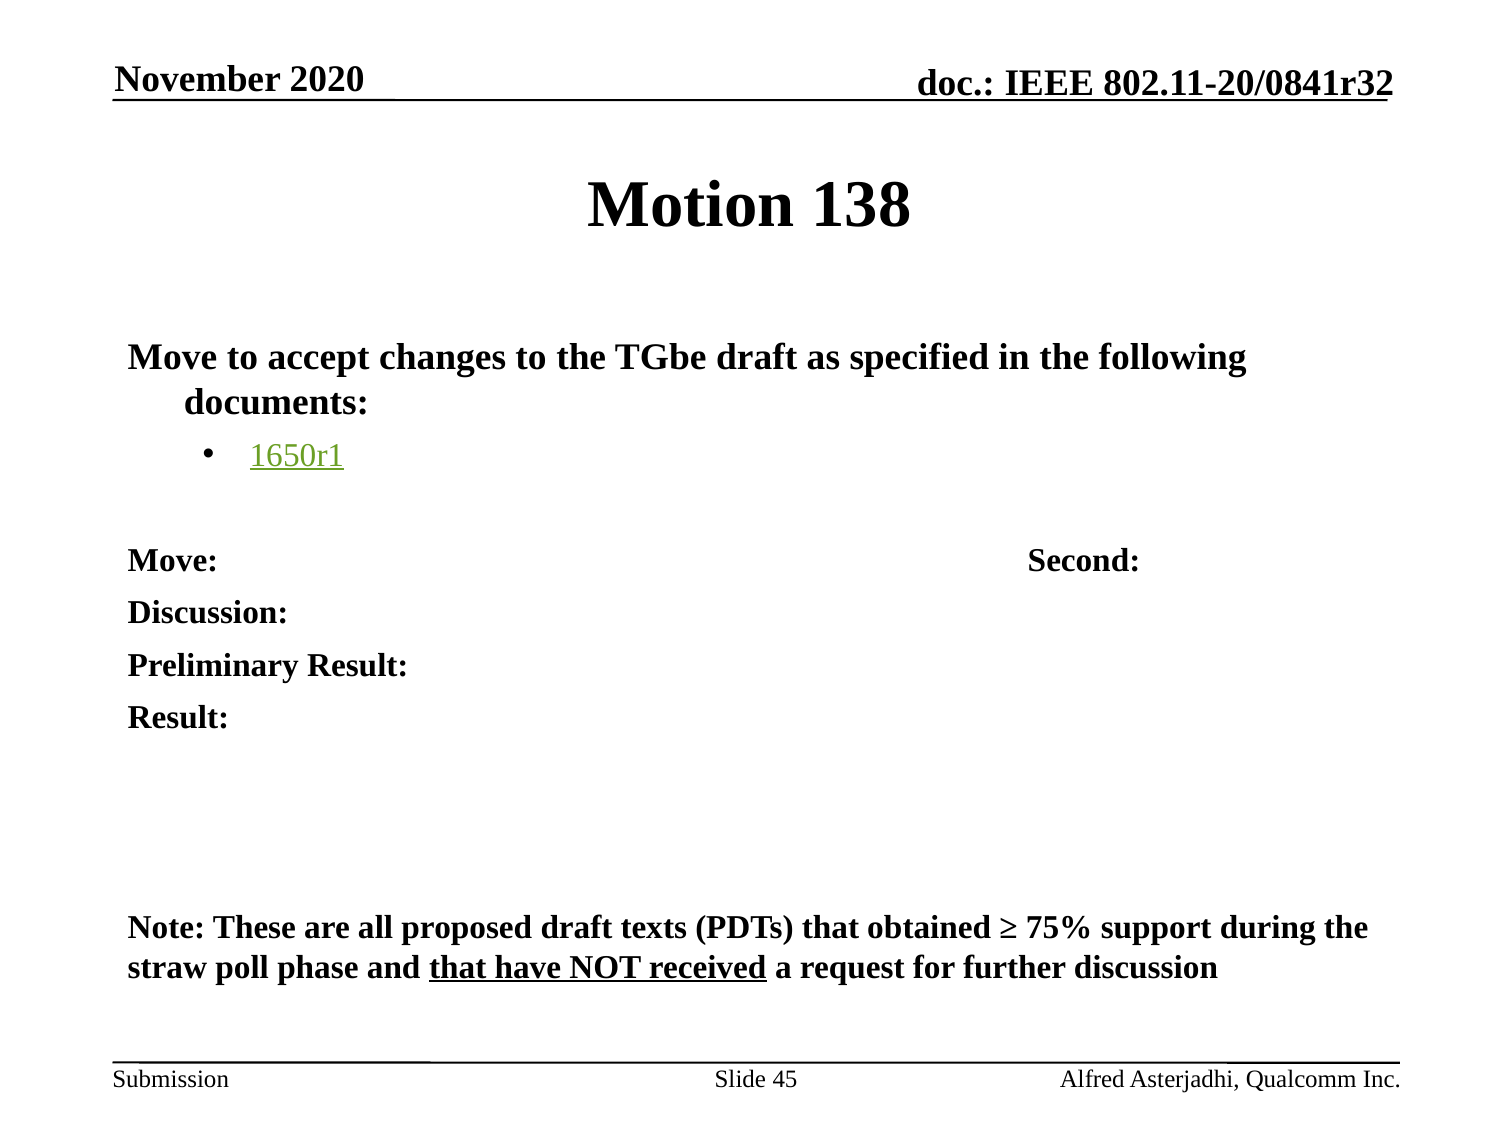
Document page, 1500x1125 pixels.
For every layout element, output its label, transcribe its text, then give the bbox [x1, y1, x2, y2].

list Move to accept changes to the TGbe draft as specified in the following documents: 1650r1 Move: Second: Discussion: Preliminary Result: Result: Note: These are all proposed draft texts (PDTs) that obtained ≥ 75% support during the straw poll phase and that have NOT received a request for further discussion [112, 324, 1388, 1063]
slide_number Slide 45 [712, 1061, 800, 1123]
title Motion 138 [112, 112, 1388, 288]
footer Alfred Asterjadhi, Qualcomm Inc. [878, 1061, 1402, 1093]
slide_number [114, 54, 423, 100]
